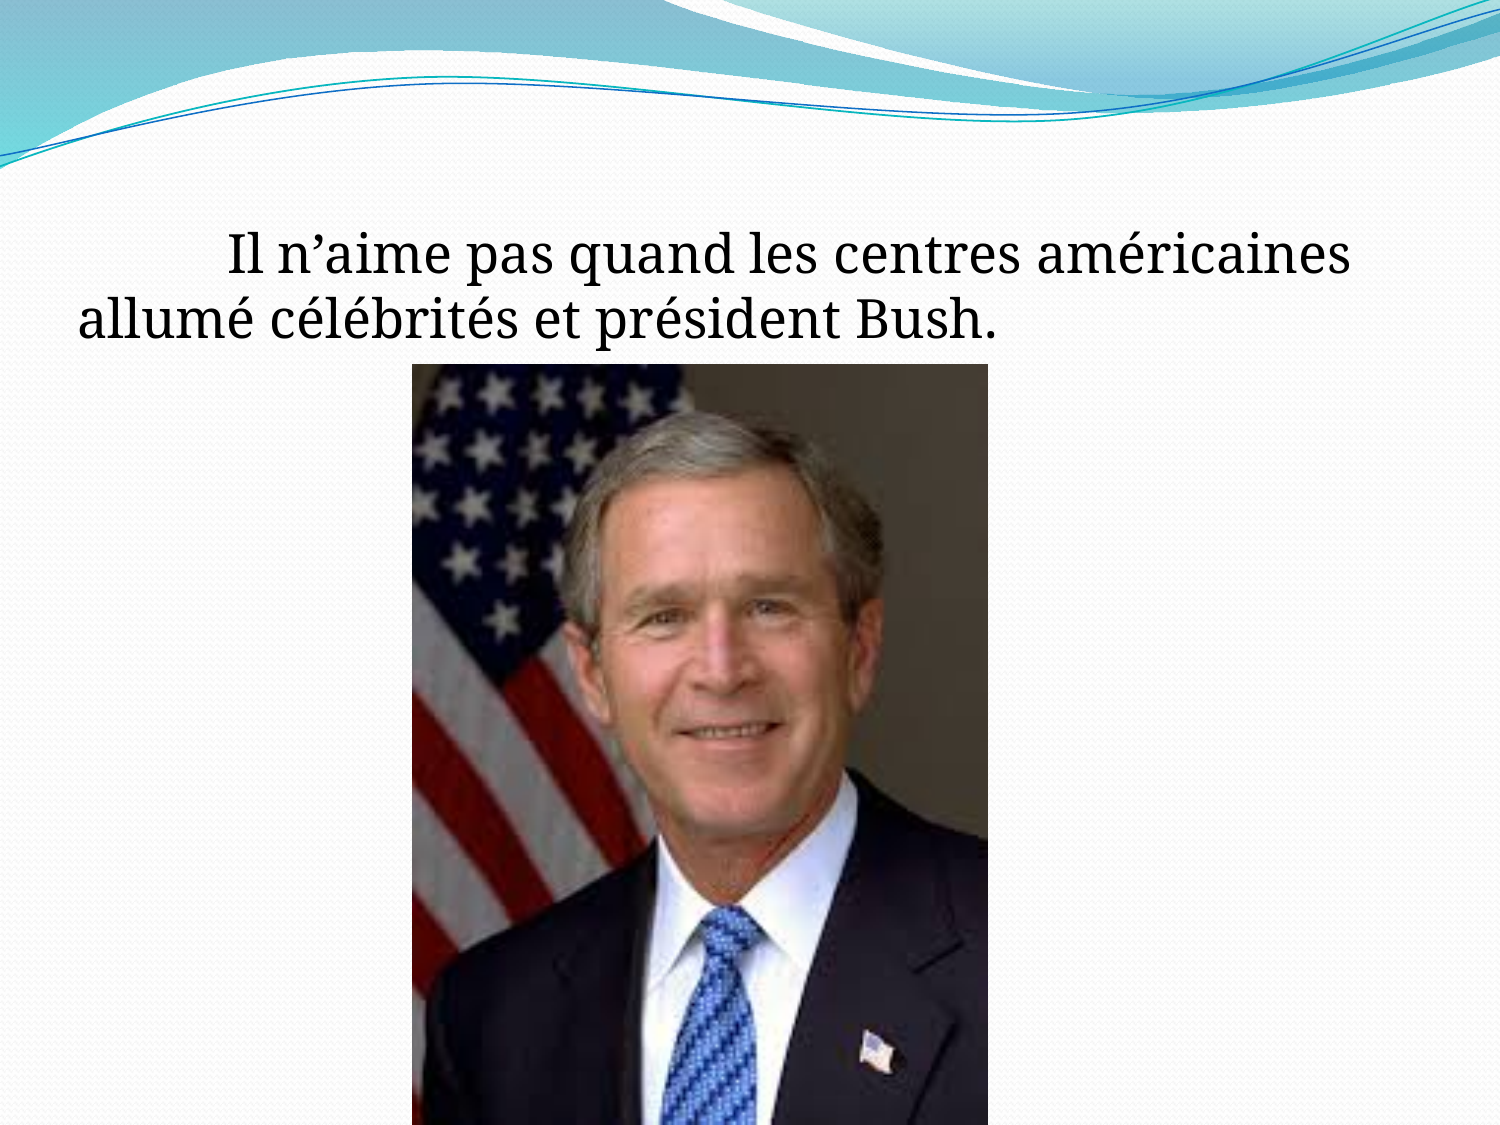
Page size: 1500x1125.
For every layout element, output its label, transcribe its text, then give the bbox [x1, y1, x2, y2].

list Il n’aime pas quand les centres américaines allumé célébrités et président Bush. [62, 212, 1413, 395]
picture [412, 363, 988, 1125]
